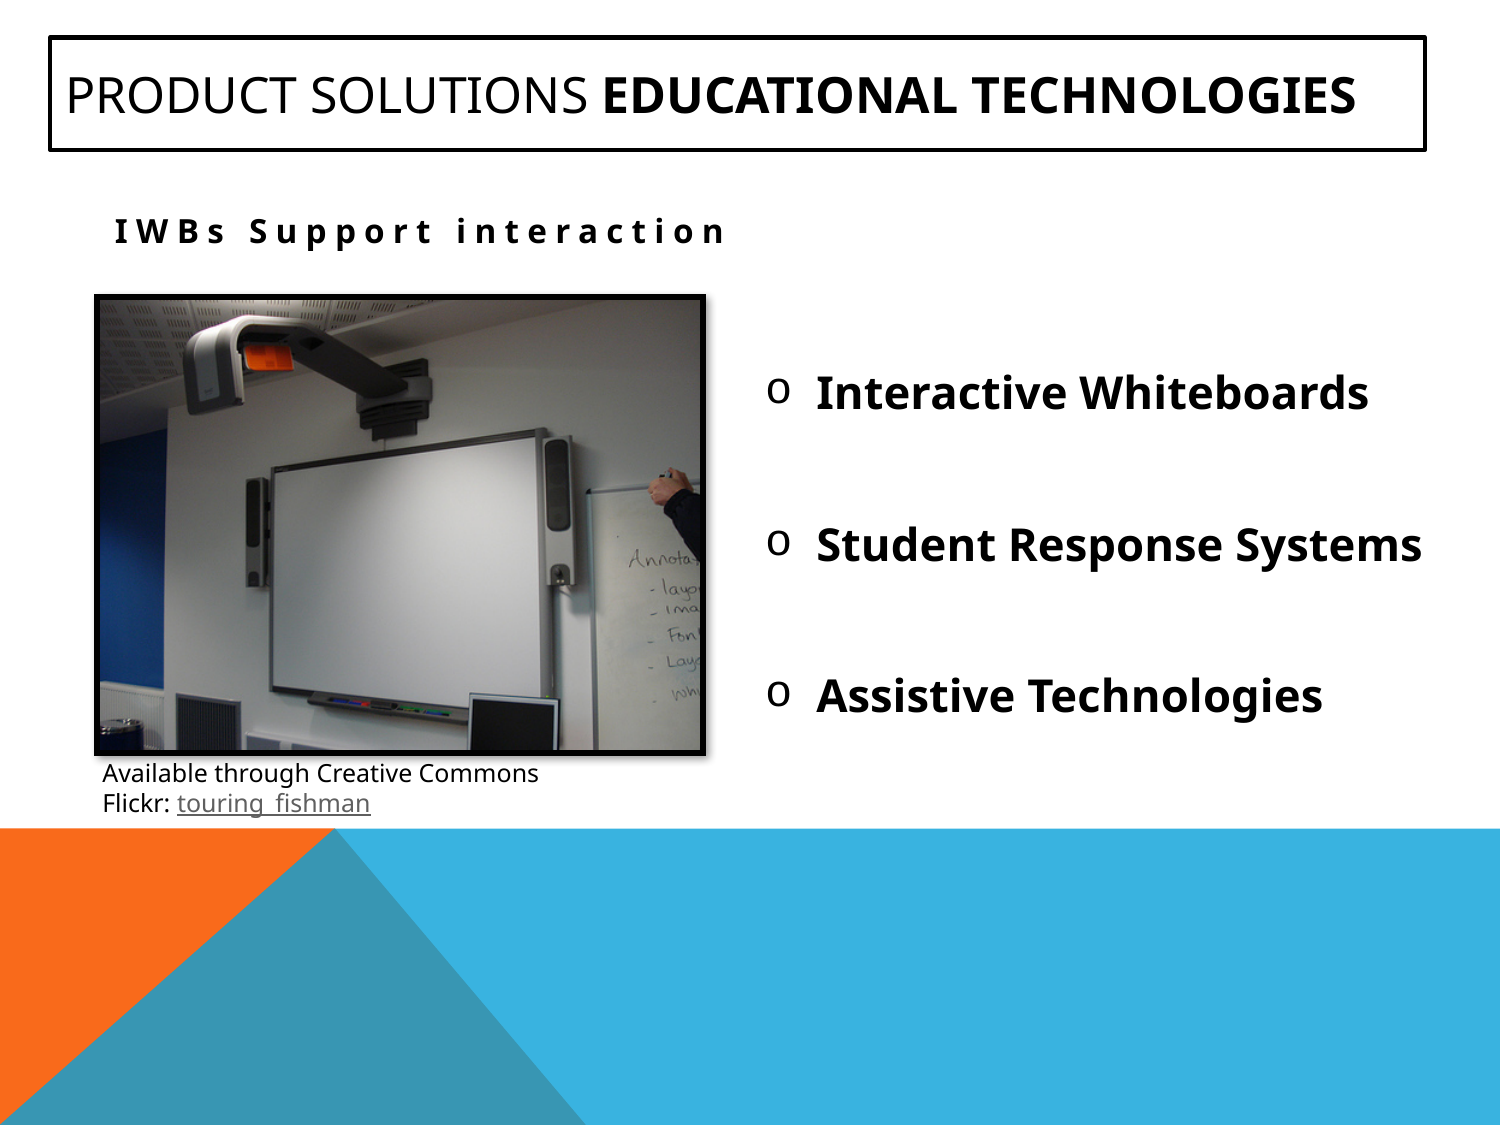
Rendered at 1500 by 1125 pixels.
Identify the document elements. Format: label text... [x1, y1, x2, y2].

list Interactive Whiteboards Student Response Systems Assistive Technologies [750, 275, 1442, 763]
text_box Available through Creative Commons Flickr: touring_fishman [87, 750, 713, 829]
list IWBs Support interaction [99, 187, 788, 258]
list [99, 299, 701, 751]
title Product solutions educational technologies [48, 35, 1427, 152]
